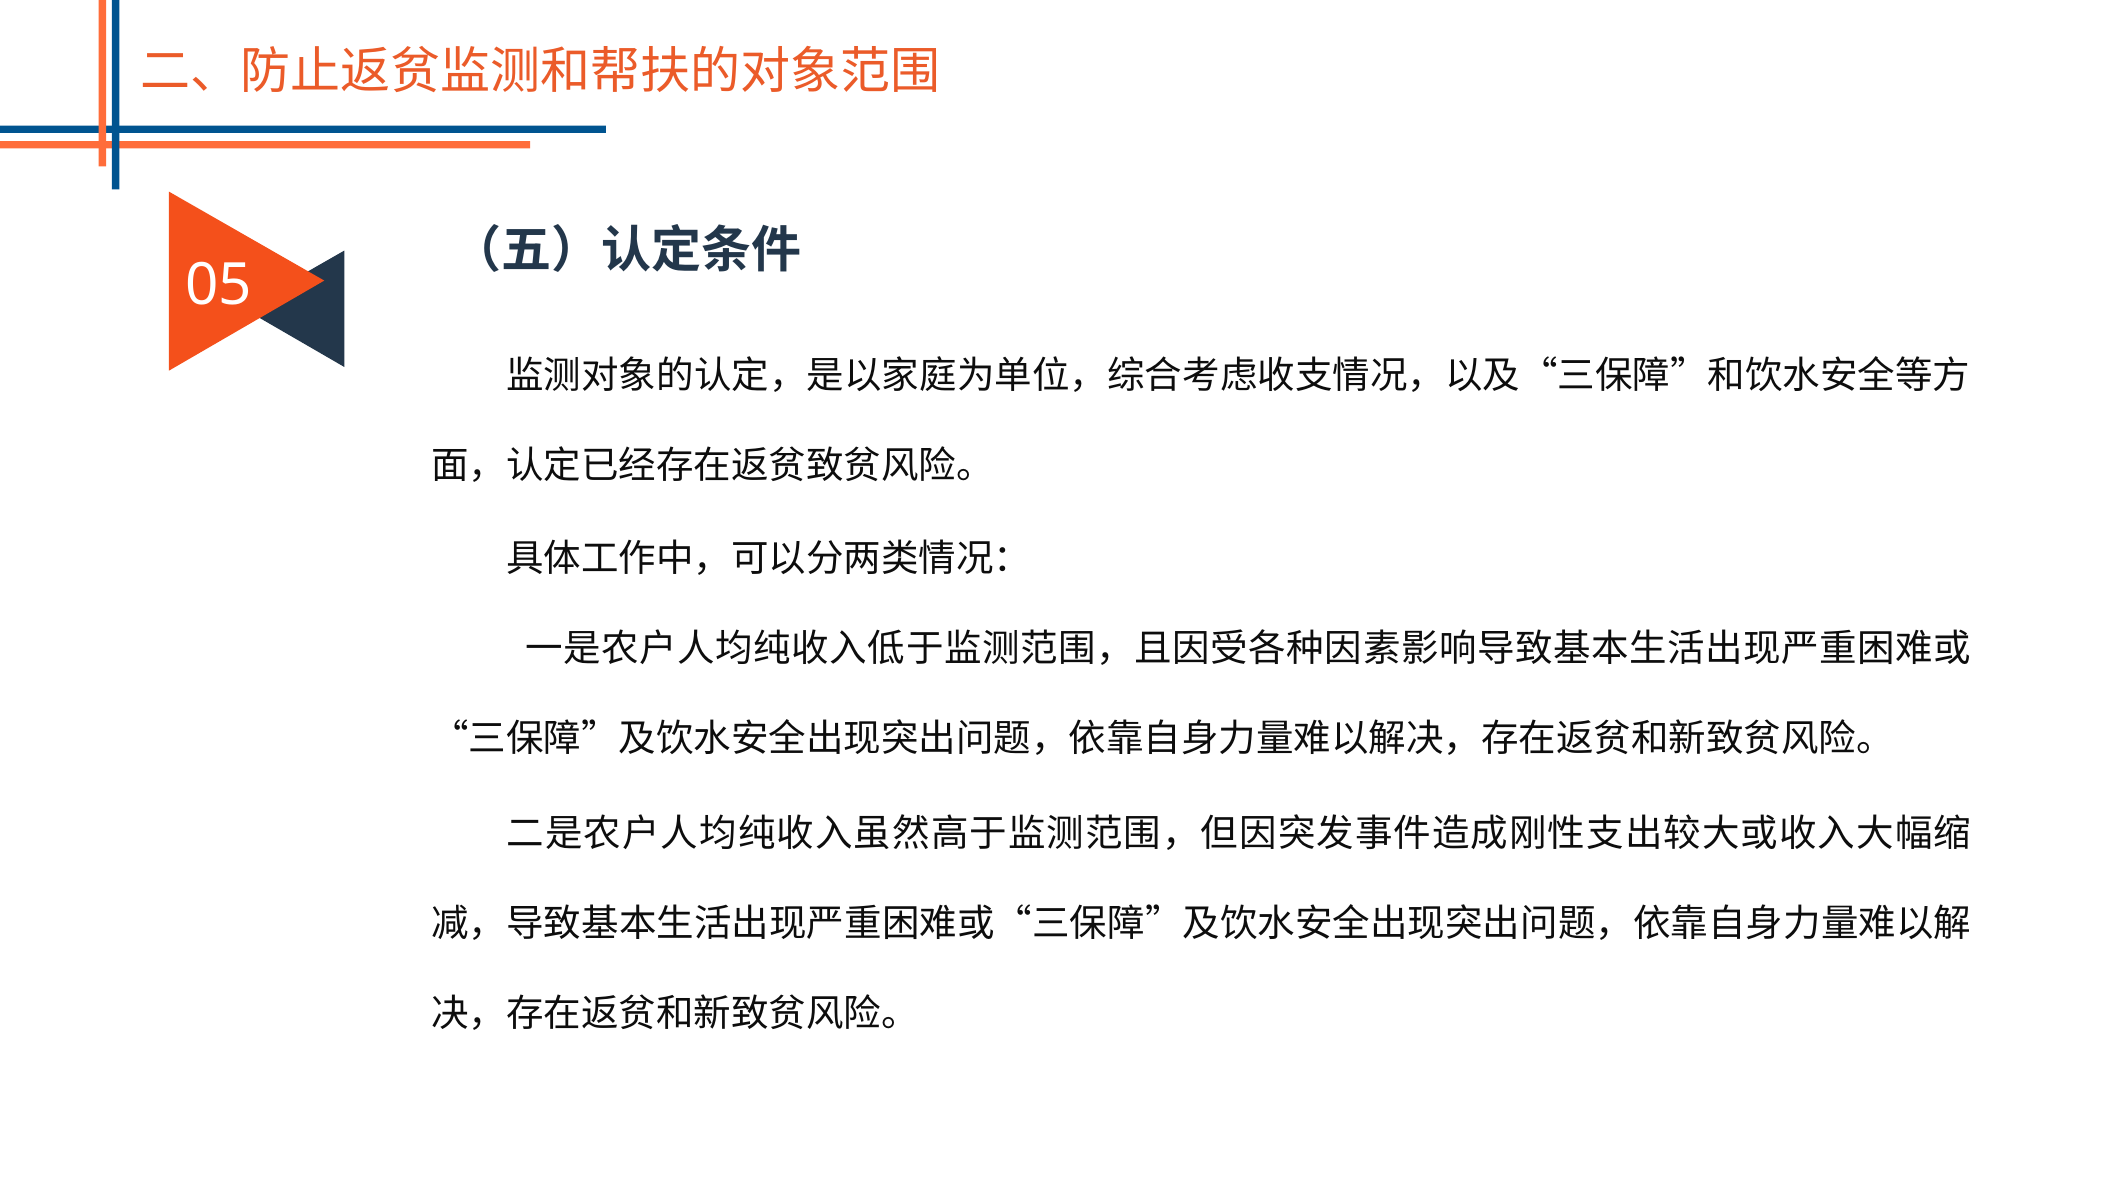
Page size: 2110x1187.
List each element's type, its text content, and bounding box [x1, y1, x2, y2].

text_box 二是农户人均纯收入虽然高于监测范围，但因突发事件造成刚性支出较大或收入大幅缩减，导致基本生活出现严重困难或“三保障”及饮水安全出现突出问题，依靠自身力量难以解决，存在返贫和新致贫风险。 [416, 756, 1986, 1041]
text_box （五）认定条件 [436, 210, 816, 286]
text_box [260, 250, 345, 368]
text_box 05 [168, 191, 325, 371]
text_box 监测对象的认定，是以家庭为单位，综合考虑收支情况，以及“三保障”和饮水安全等方面，认定已经存在返贫致贫风险。 [416, 298, 1985, 481]
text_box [0, 0, 1457, 190]
text_box 具体工作中，可以分两类情况： 一是农户人均纯收入低于监测范围，且因受各种因素影响导致基本生活出现严重困难或“三保障”及饮水安全出现突出问题，依靠自身力量难以解决，存在返贫和新致贫风险。 [416, 481, 1986, 756]
